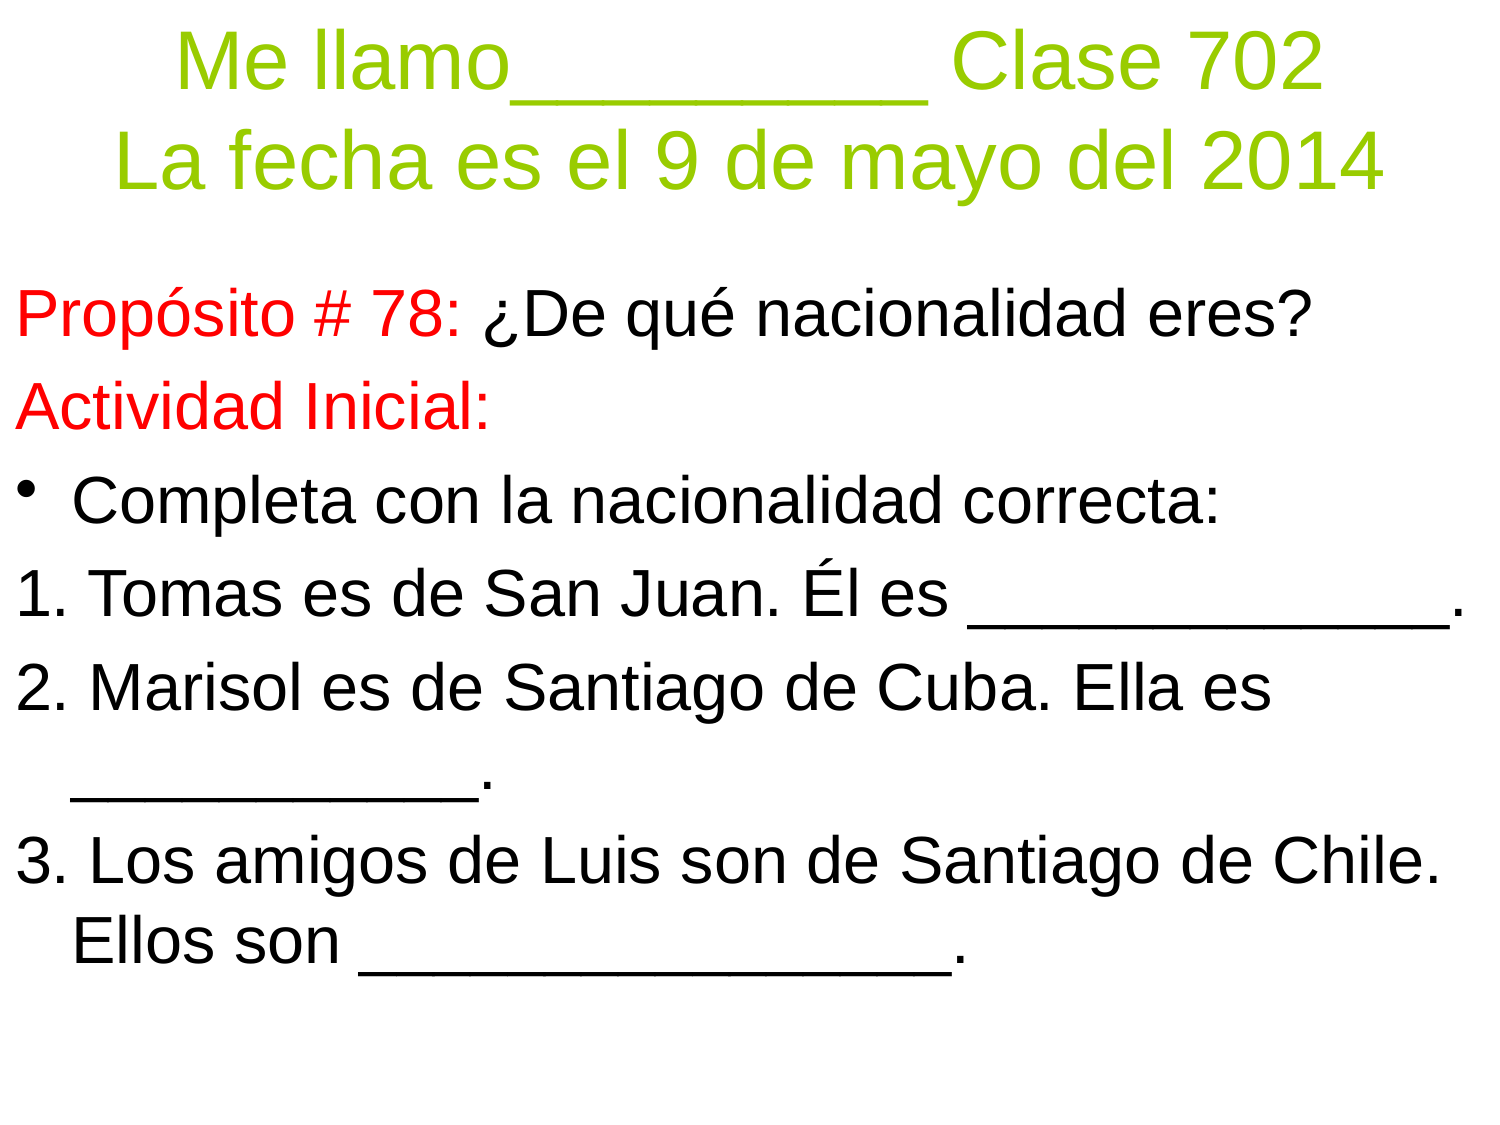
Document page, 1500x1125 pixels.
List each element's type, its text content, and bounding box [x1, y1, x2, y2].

list Propósito # 78: ¿De qué nacionalidad eres? Actividad Inicial: Completa con la nacionalidad correcta: 1. Tomas es de San Juan. Él es _____________. 2. Marisol es de Santiago de Cuba. Ella es ___________. 3. Los amigos de Luis son de Santiago de Chile. Ellos son ________________. [0, 262, 1500, 1088]
title Me llamo_________ Clase 702 La fecha es el 9 de mayo del 2014 [75, 12, 1425, 200]
